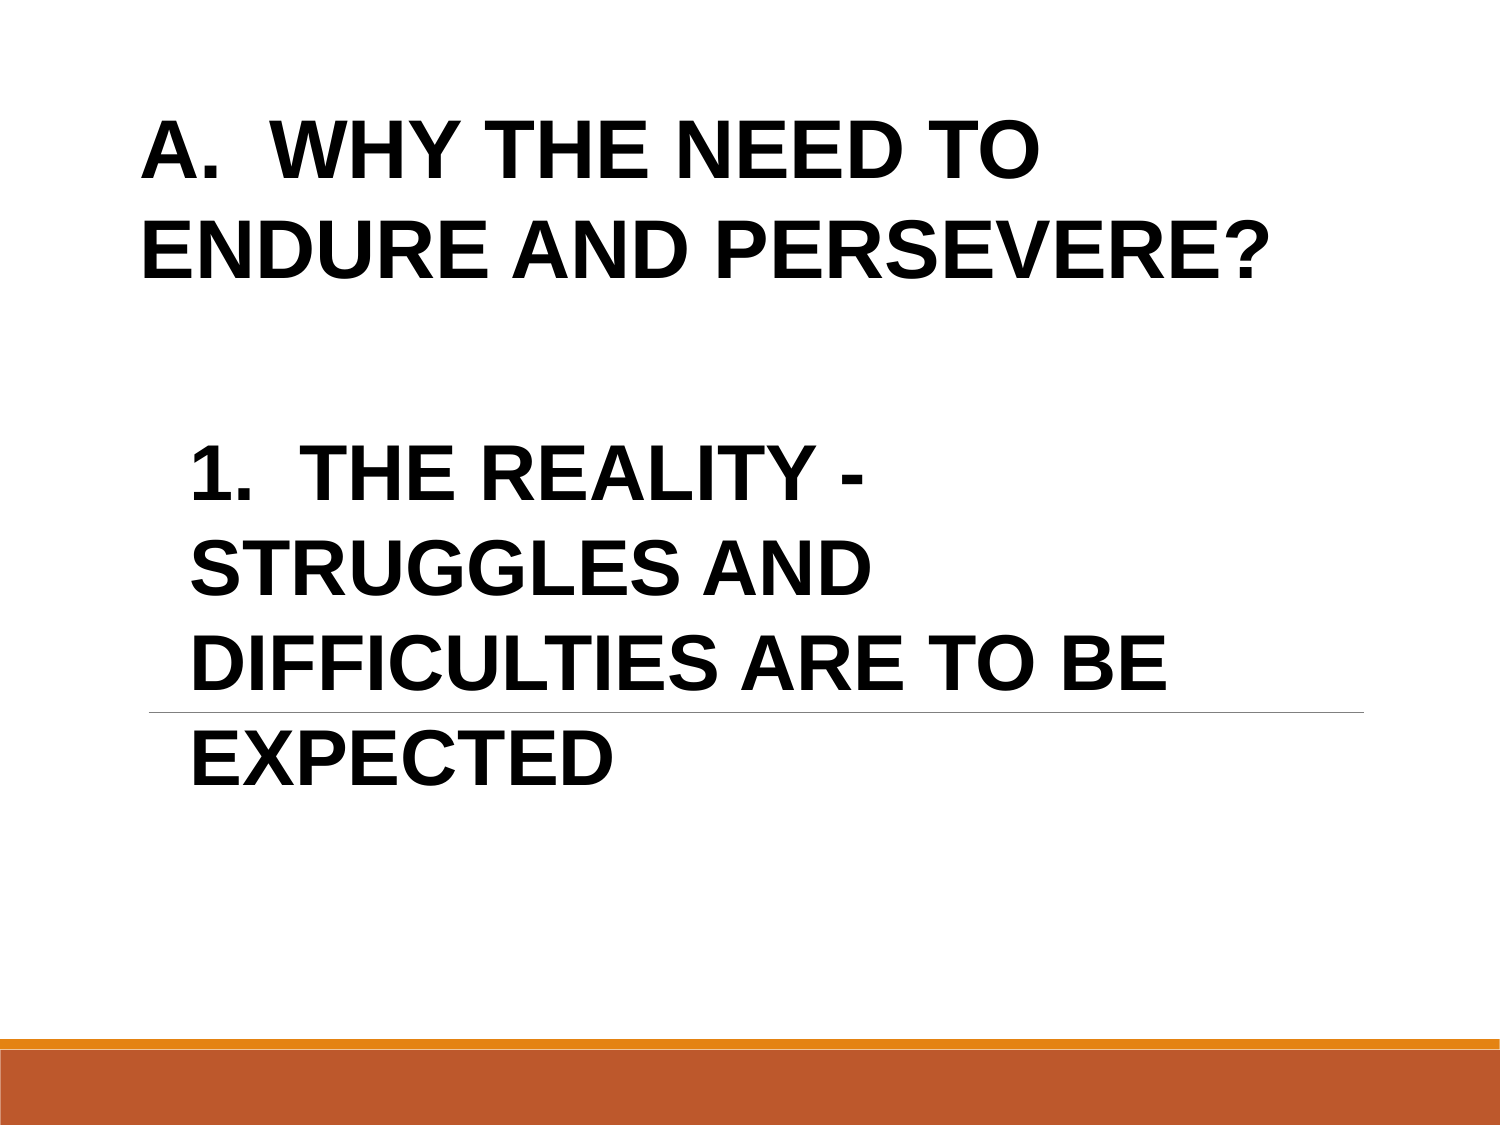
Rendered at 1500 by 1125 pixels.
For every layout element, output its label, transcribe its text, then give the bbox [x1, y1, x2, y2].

text_box A. WHY THE NEED TO ENDURE AND PERSEVERE? [124, 87, 1325, 303]
text_box 1. THE REALITY - STRUGGLES AND DIFFICULTIES ARE TO BE EXPECTED [174, 413, 1375, 809]
